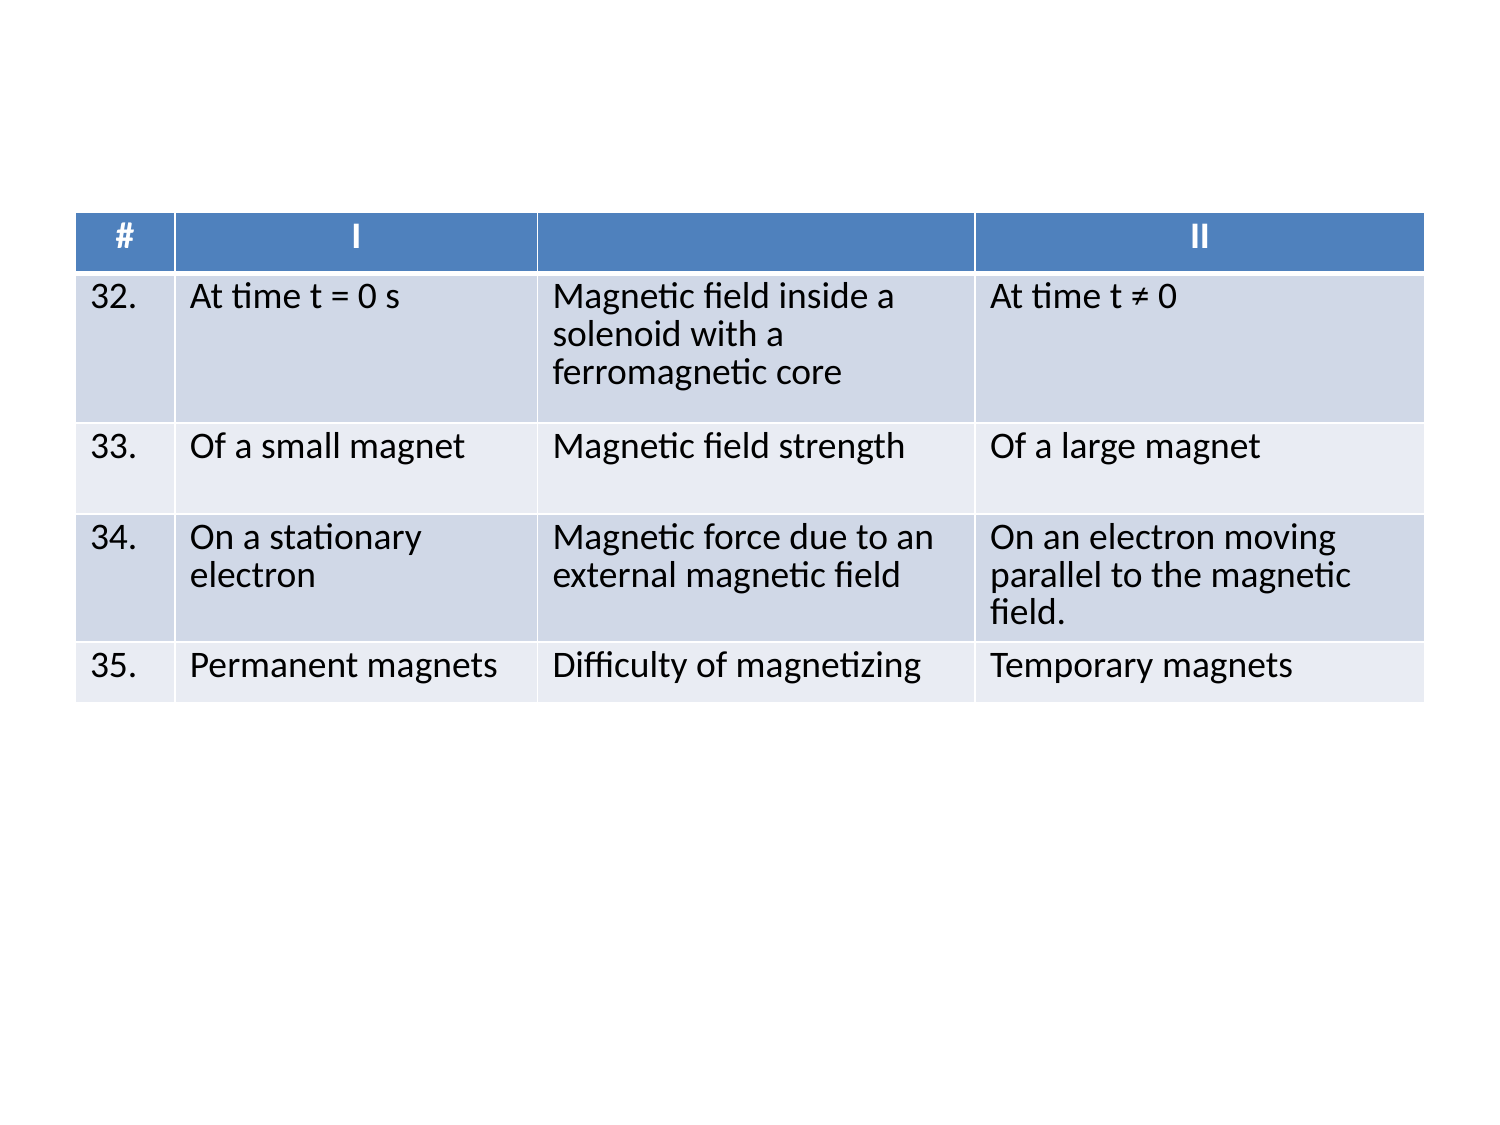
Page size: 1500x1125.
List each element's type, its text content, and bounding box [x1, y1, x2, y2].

table_cell Temporary magnets [976, 643, 1424, 702]
table_cell Permanent magnets [176, 643, 537, 702]
table_cell Magnetic force due to an external magnetic field [538, 515, 974, 641]
table_header # [76, 213, 174, 271]
table_cell On a stationary electron [176, 515, 537, 641]
table_header [538, 213, 974, 271]
table_cell 32. [76, 276, 174, 422]
table_cell On an electron moving parallel to the magnetic field. [976, 515, 1424, 641]
table_cell 33. [76, 424, 174, 513]
table_header I [176, 213, 537, 271]
table_cell Of a large magnet [976, 424, 1424, 513]
table_cell 34. [76, 515, 174, 641]
table_cell Of a small magnet [176, 424, 537, 513]
table_cell At time t = 0 s [176, 276, 537, 422]
table_cell Difficulty of magnetizing [538, 643, 974, 702]
table_cell At time t ≠ 0 [976, 276, 1424, 422]
table_cell Magnetic field strength [538, 424, 974, 513]
table_cell Magnetic field inside a solenoid with a ferromagnetic core [538, 276, 974, 422]
table_cell 35. [76, 643, 174, 702]
table_header II [976, 213, 1424, 271]
